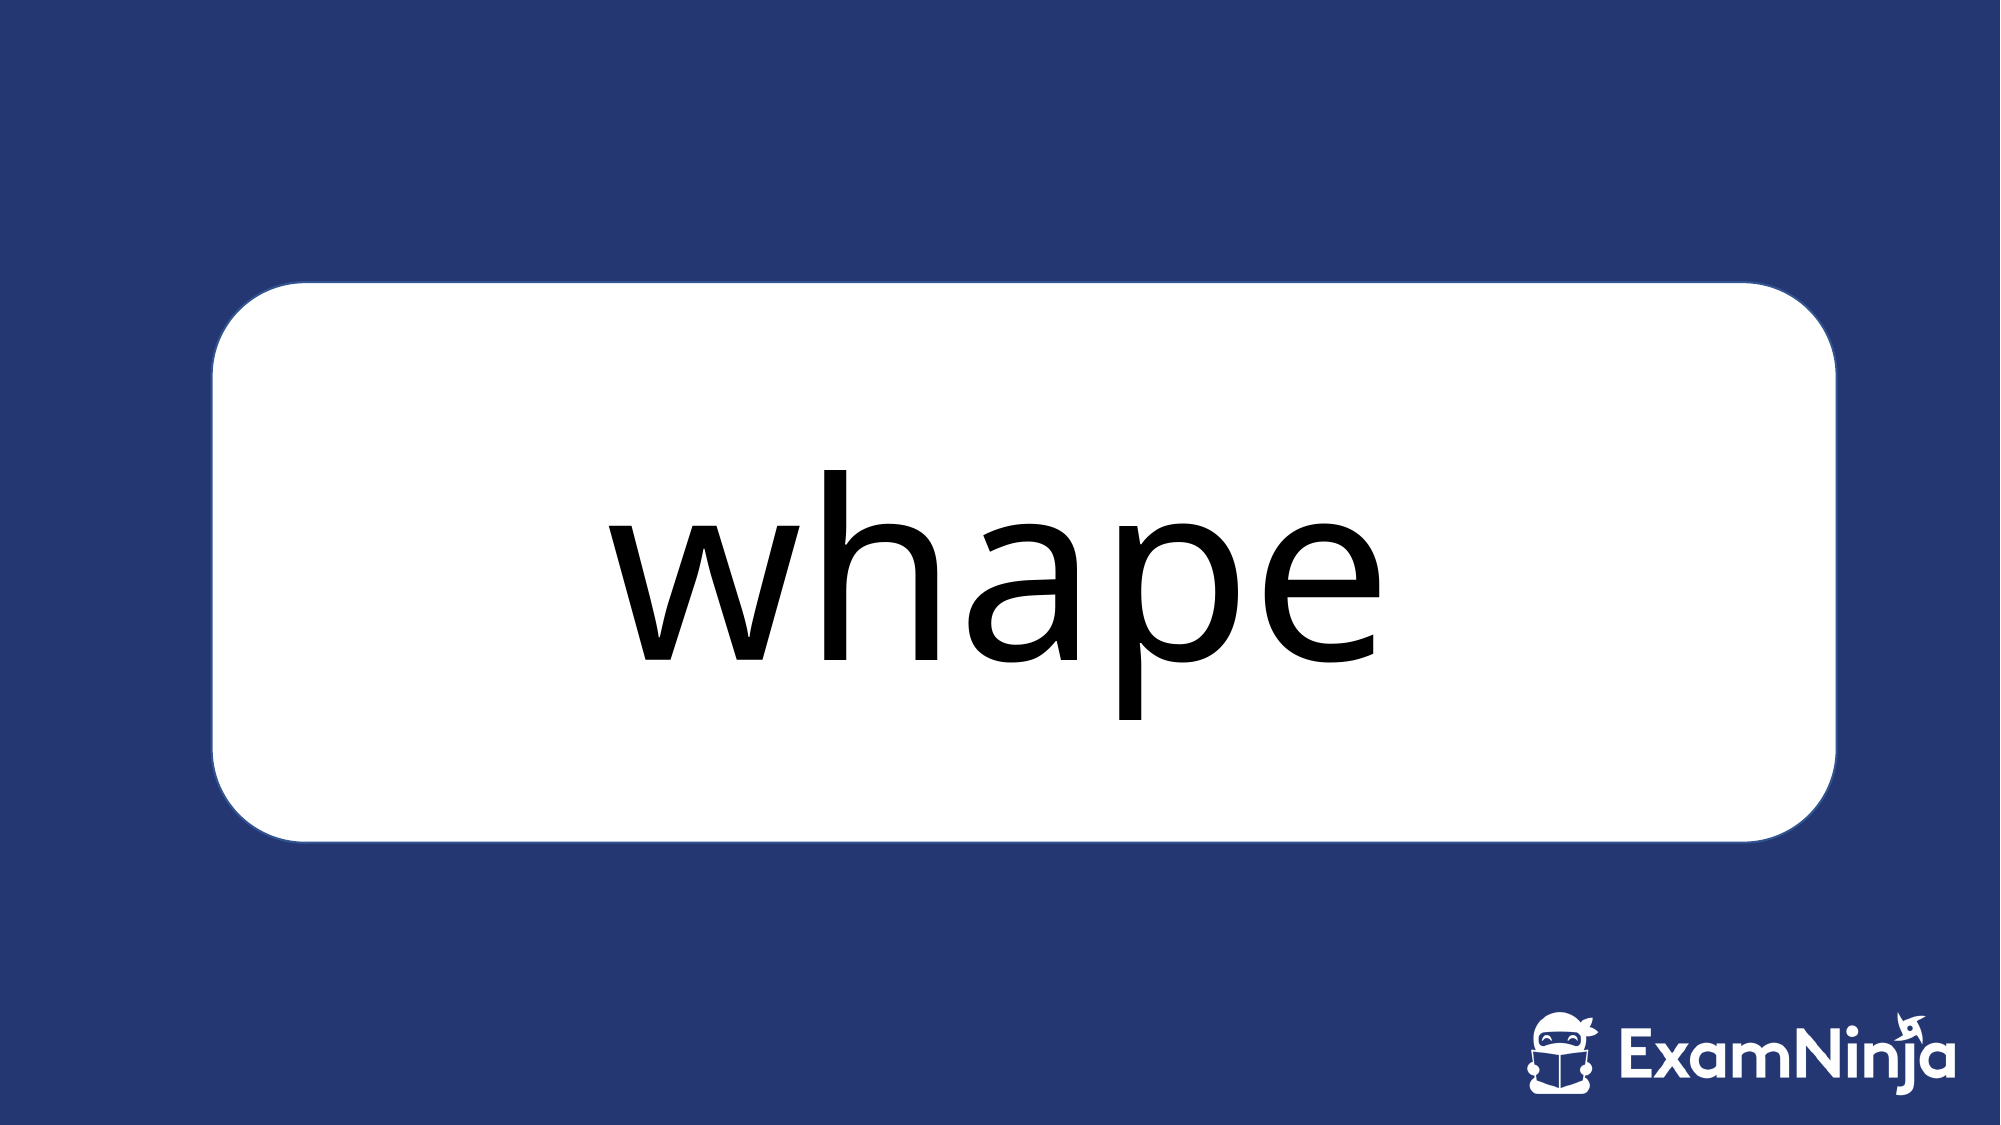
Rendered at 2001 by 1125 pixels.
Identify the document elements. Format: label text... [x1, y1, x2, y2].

text_box [210, 719, 1838, 844]
text_box [210, 281, 1838, 403]
text_box whape [143, 403, 1857, 719]
picture [1501, 1003, 1979, 1102]
